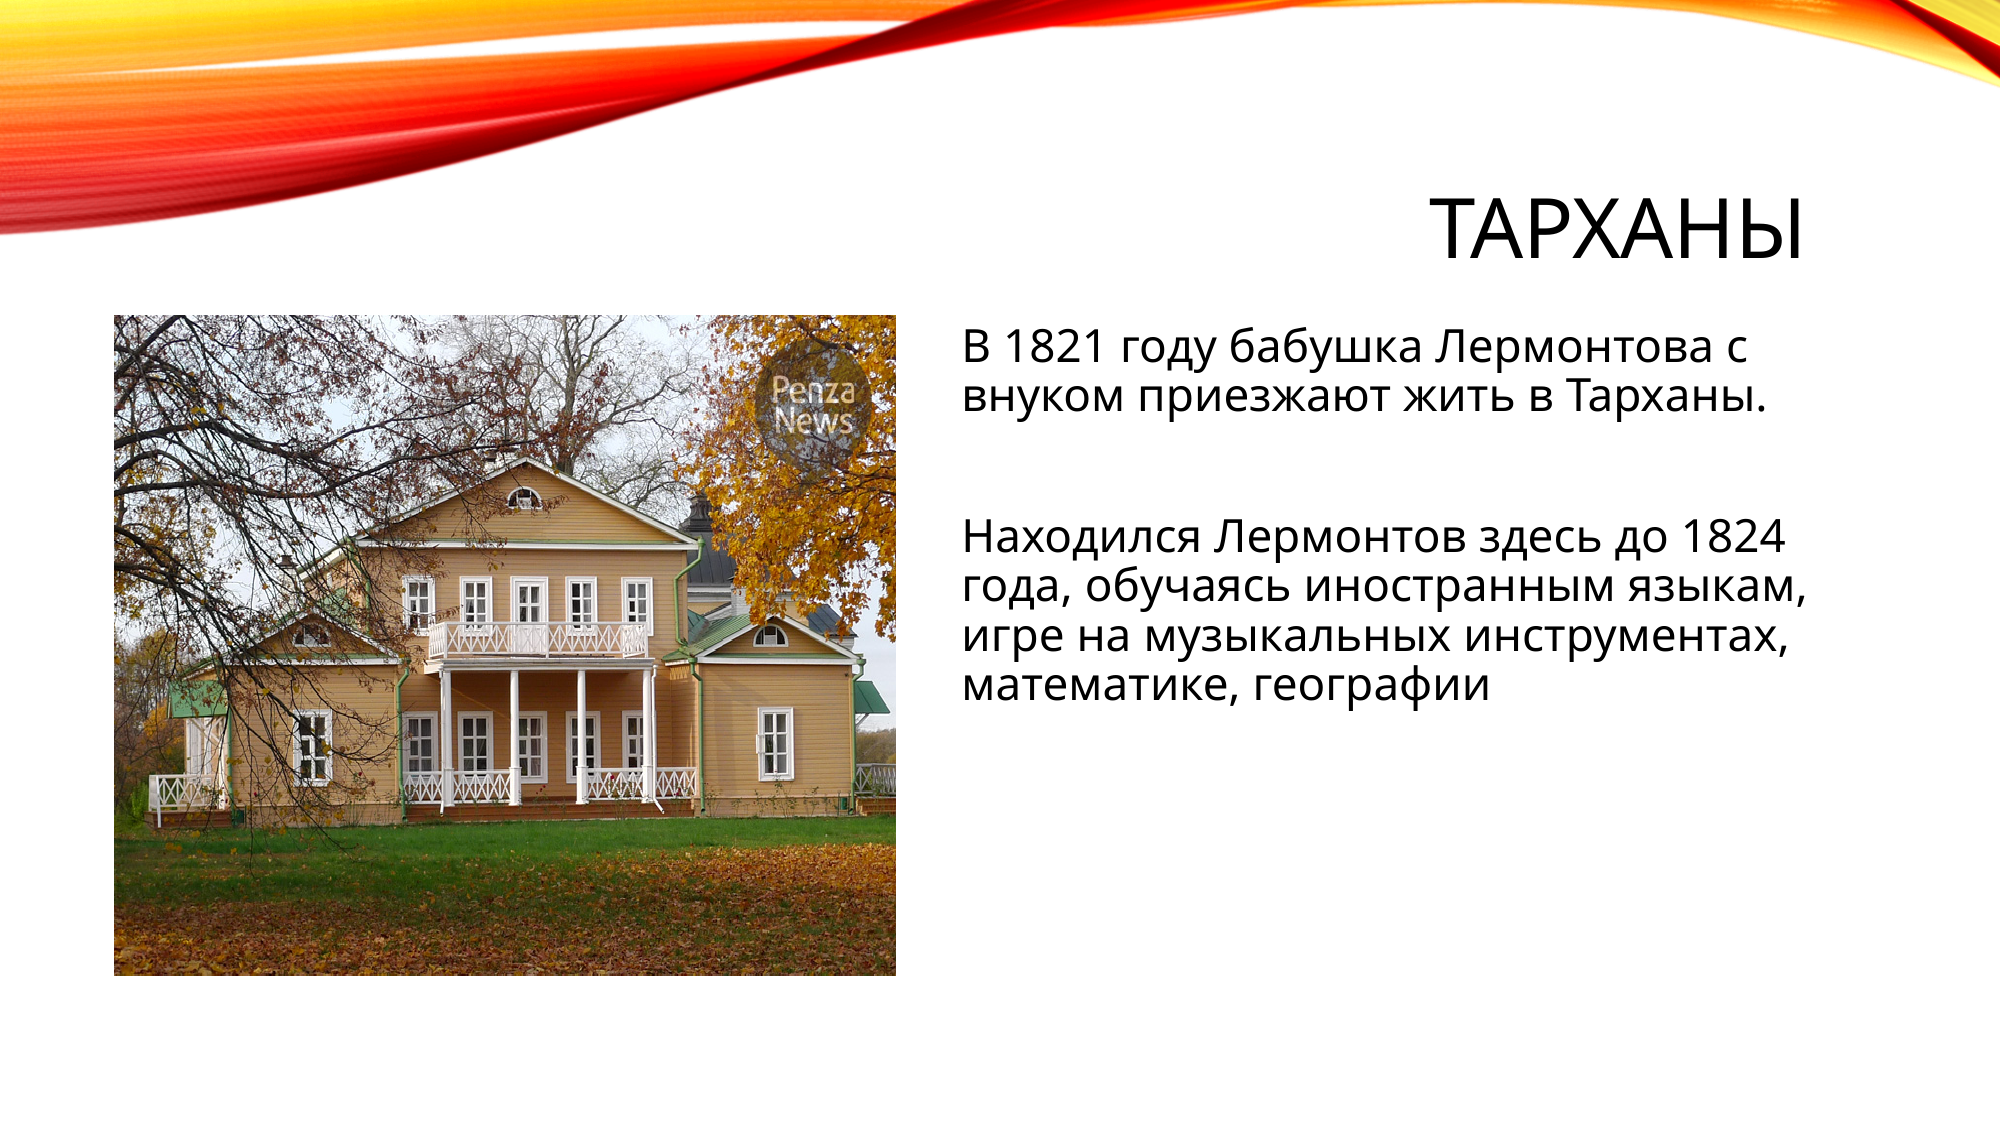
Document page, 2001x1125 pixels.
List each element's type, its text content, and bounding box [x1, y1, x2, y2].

list В 1821 году бабушка Лермонтова с внуком приезжают жить в Тарханы. Находился Лермонтов здесь до 1824 года, обучаясь иностранным языкам, игре на музыкальных инструментах, математике, географии [946, 315, 1888, 976]
title ТАРХАНЫ [474, 125, 1888, 338]
picture [114, 315, 897, 976]
picture [0, 0, 2000, 237]
